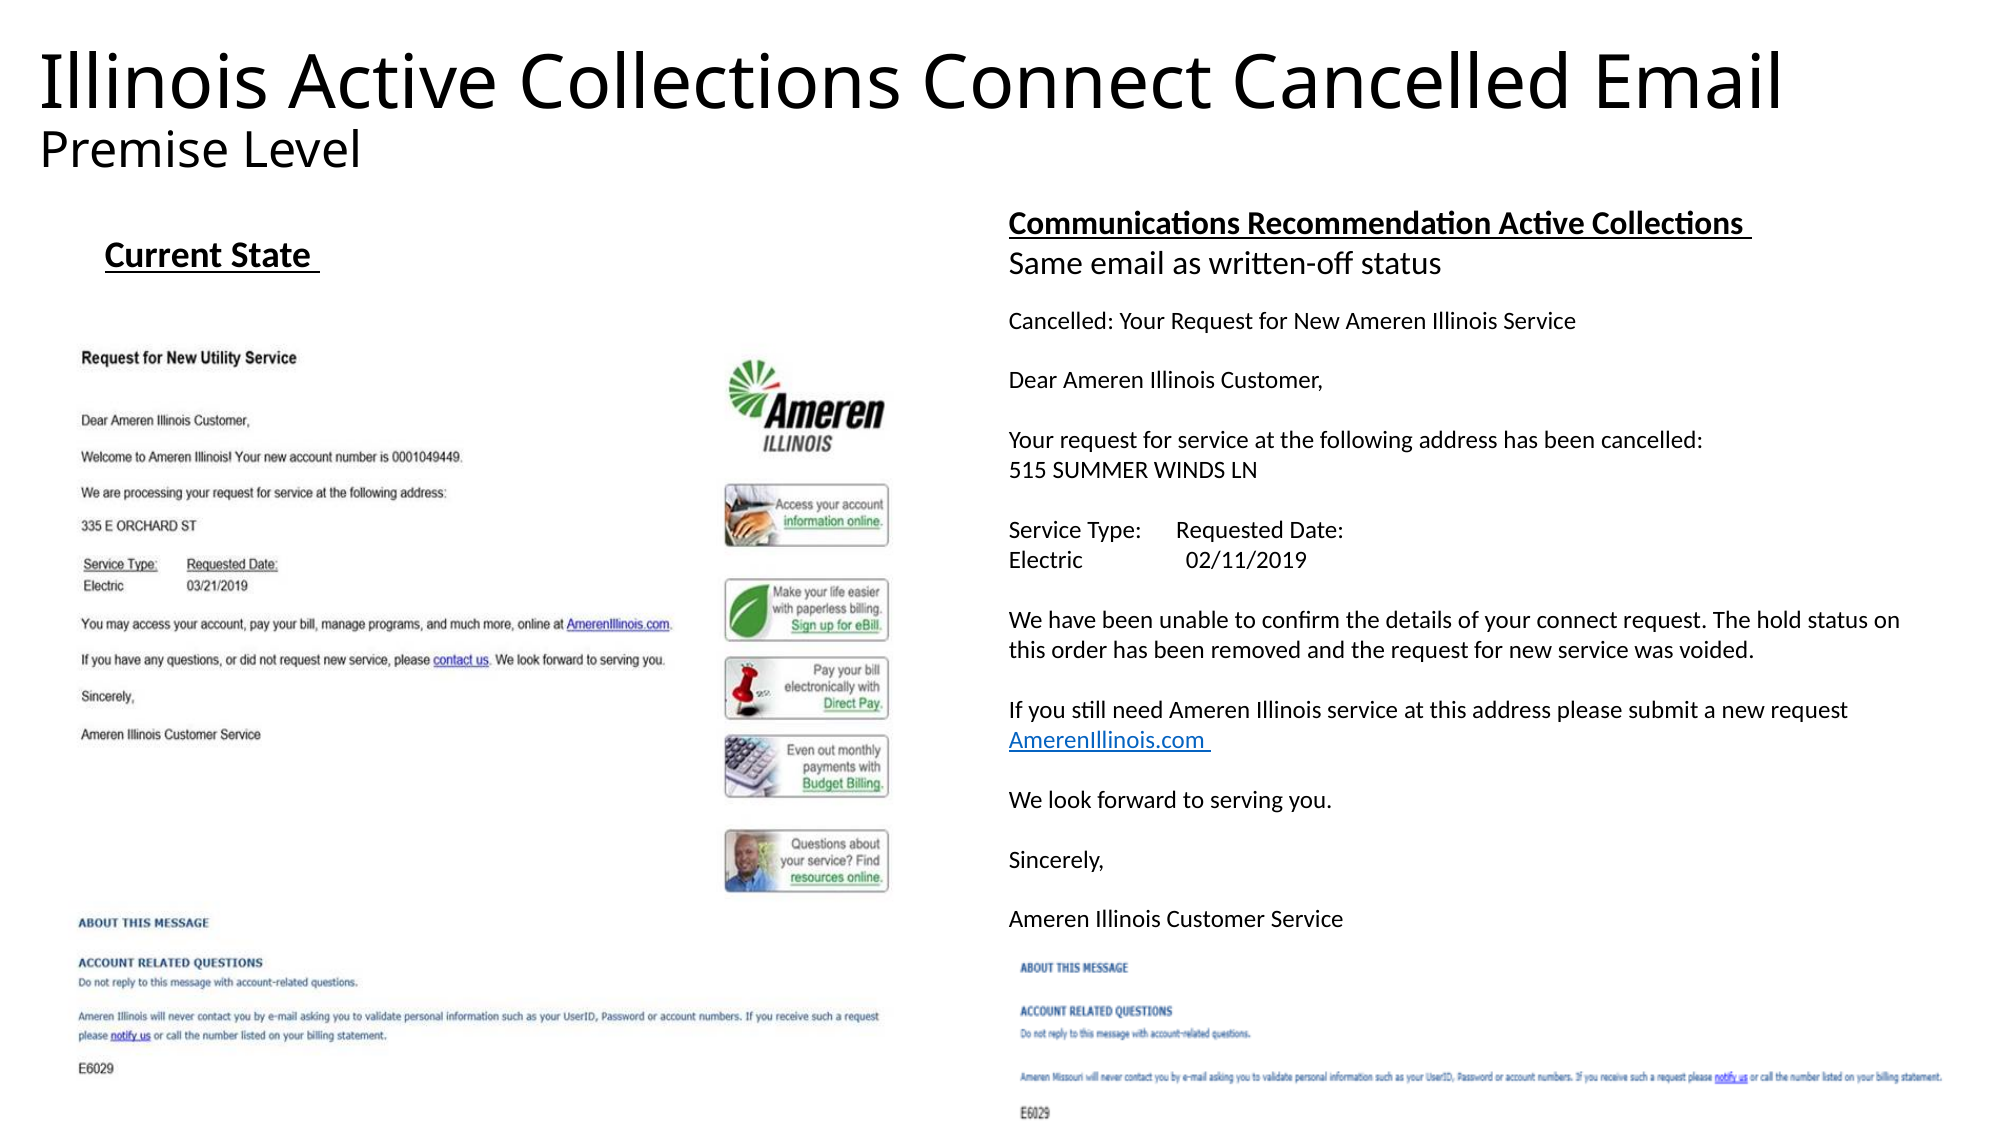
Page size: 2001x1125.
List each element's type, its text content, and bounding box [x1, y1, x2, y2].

text_box Cancelled: Your Request for New Ameren Illinois Service Dear Ameren Illinois Customer, Your request for service at the following address has been cancelled: 515 SUMMER WINDS LN Service Type: Requested Date: Electric 02/11/2019 We have been unable to confirm the details of your connect request. The hold status on this order has been removed and the request for new service was voided. If you still need Ameren Illinois service at this address please submit a new request AmerenIllinois.com We look forward to serving you. Sincerely, Ameren Illinois Customer Service [993, 296, 1946, 940]
title Illinois Active Collections Connect Cancelled Email Premise Level [24, 27, 2000, 195]
text_box Communications Recommendation Active Collections Same email as written-off status [993, 194, 2000, 289]
text_box Current State [90, 222, 582, 283]
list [40, 309, 911, 1125]
picture [975, 940, 1964, 1125]
